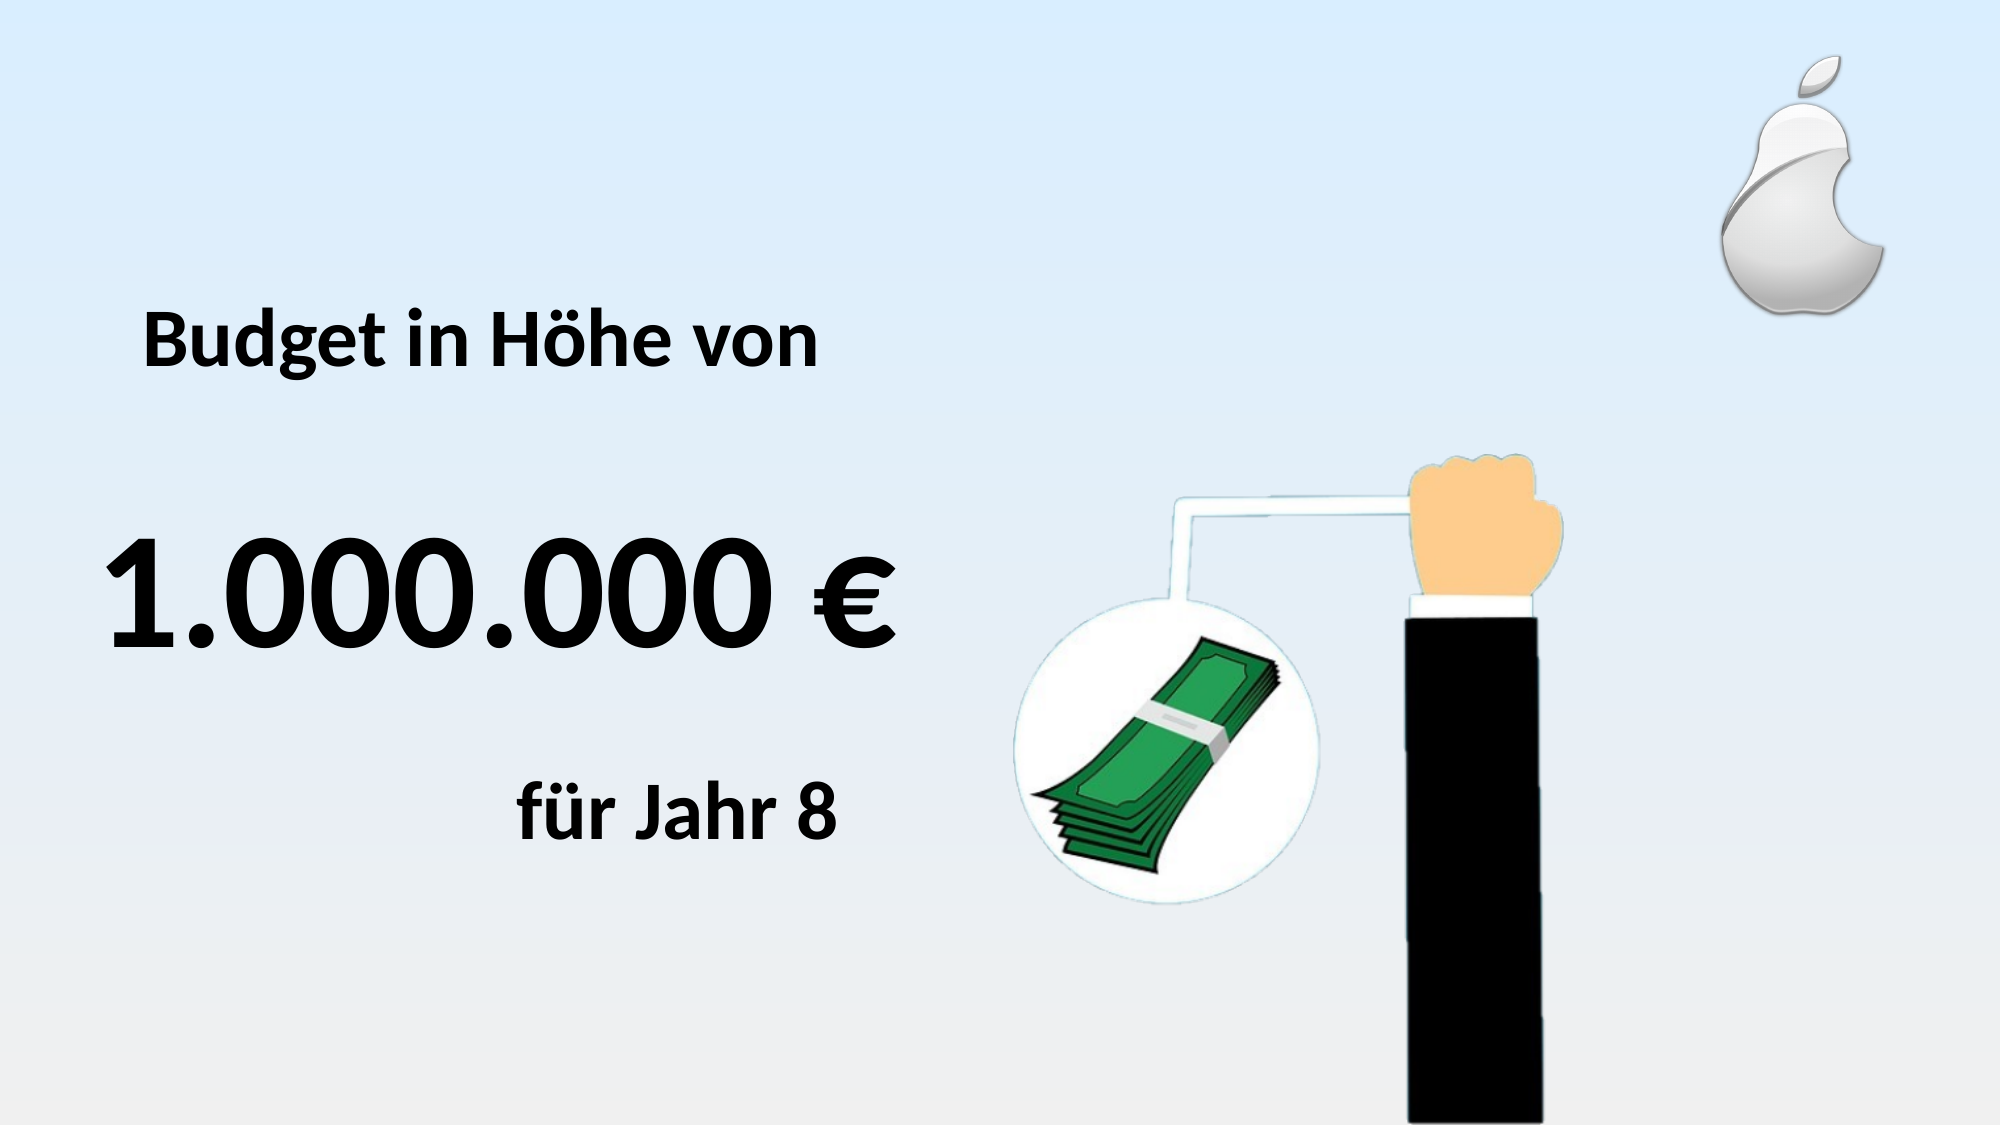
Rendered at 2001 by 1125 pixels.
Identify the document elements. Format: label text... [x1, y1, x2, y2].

text_box Budget in Höhe von [0, 275, 854, 390]
text_box 1.000.000 € [80, 473, 987, 688]
text_box für Jahr 8 [0, 748, 854, 864]
picture [1013, 453, 1564, 1125]
picture [1707, 54, 1897, 334]
